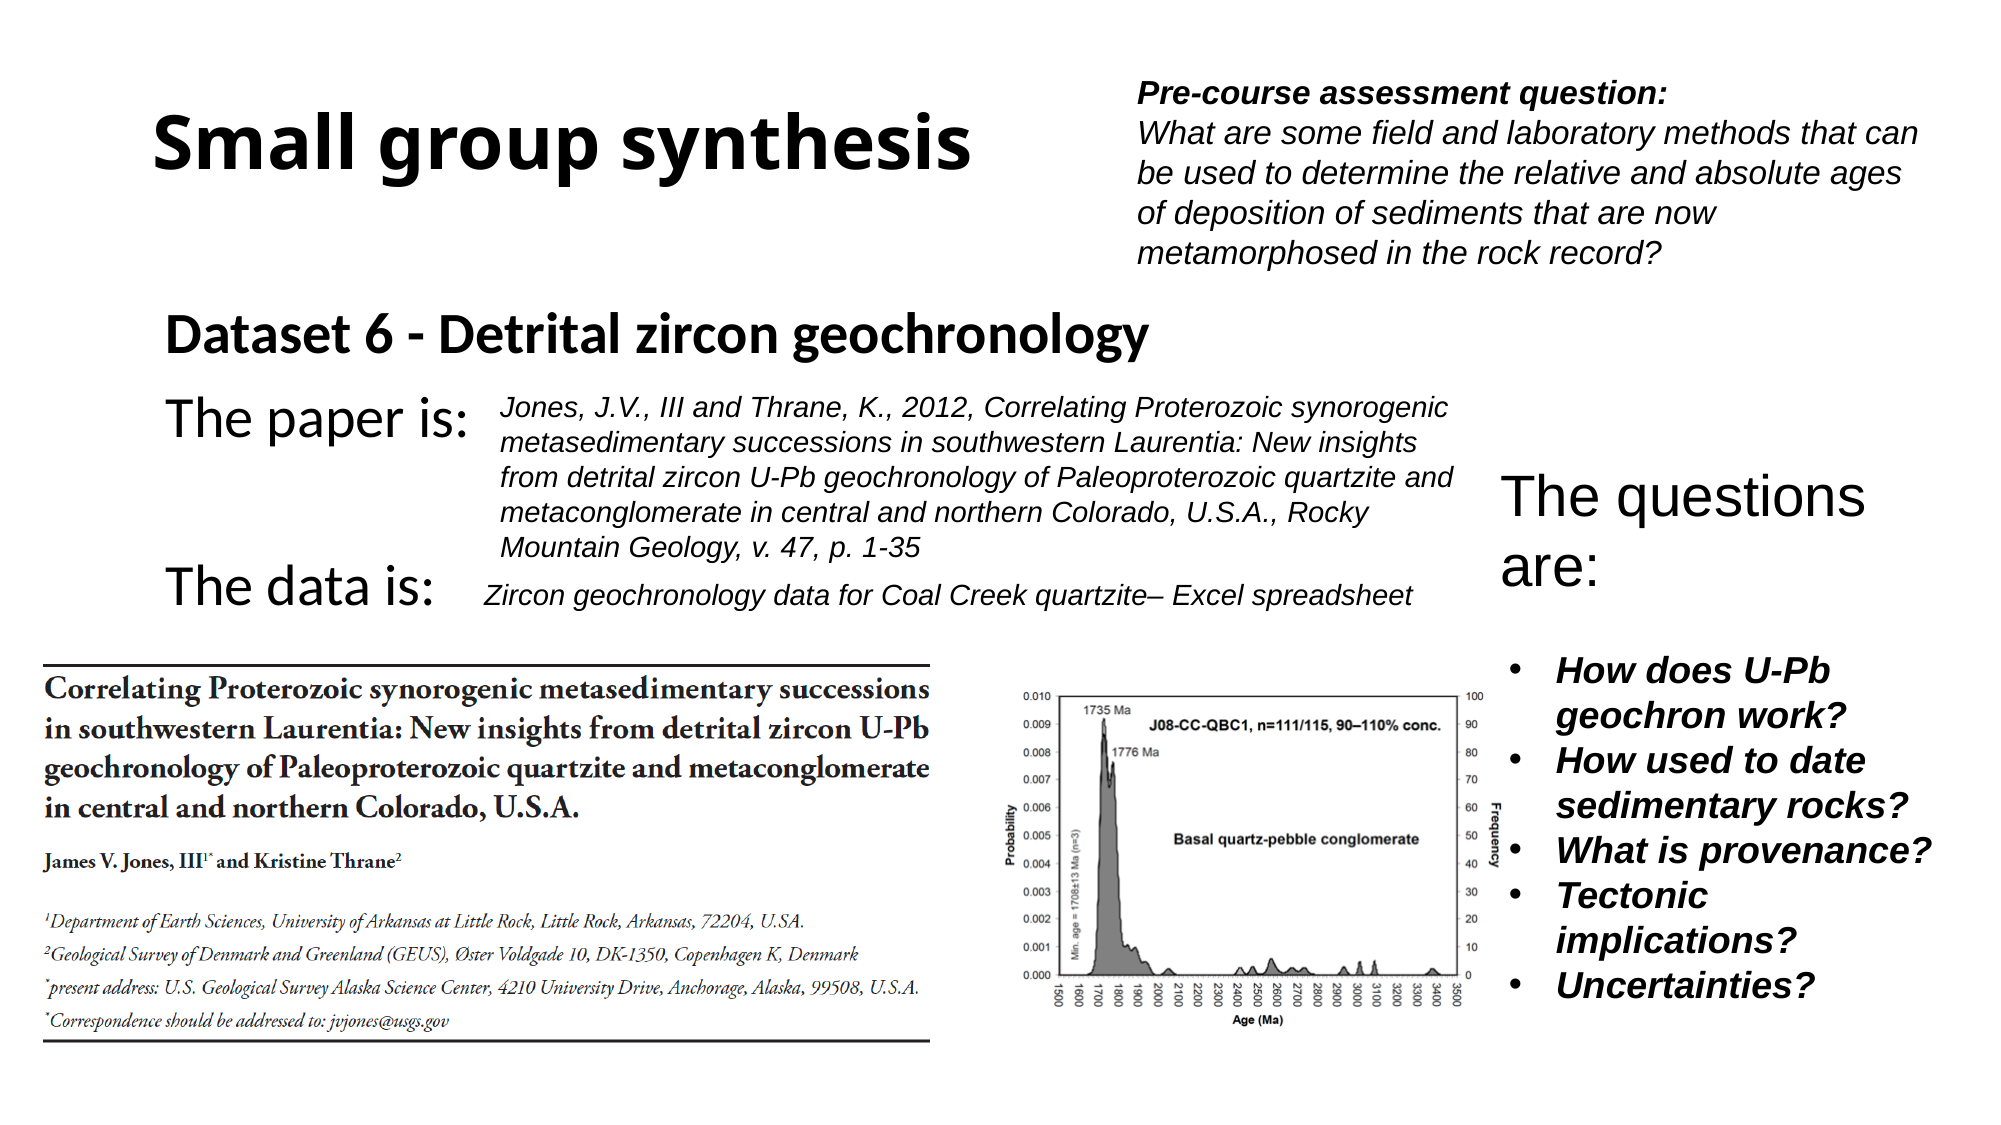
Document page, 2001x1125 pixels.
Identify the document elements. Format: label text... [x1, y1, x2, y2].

text_box Zircon geochronology data for Coal Creek quartzite– Excel spreadsheet [469, 569, 1470, 619]
text_box How does U-Pb geochron work? How used to date sedimentary rocks? What is provenance? Tectonic implications? Uncertainties? [1494, 638, 1951, 1013]
text_box Pre-course assessment question: What are some field and laboratory methods that can be used to determine the relative and absolute ages of deposition of sediments that are now metamorphosed in the rock record? [1122, 63, 1943, 279]
picture [30, 656, 941, 1058]
text_box The questions are: [1485, 450, 1943, 605]
list Dataset 6 - Detrital zircon geochronology The paper is: The data is: [150, 295, 1416, 529]
text_box Jones, J.V., III and Thrane, K., 2012, Correlating Proterozoic synorogenic metasedimentary successions in southwestern Laurentia: New insights from detrital zircon U-Pb geochronology of Paleoproterozoic quartzite and metaconglomerate in central and northern Colorado, U.S.A., Rocky Mountain Geology, v. 47, p. 1-35 [485, 381, 1486, 571]
title Small group synthesis [137, 36, 1083, 254]
picture [999, 688, 1504, 1031]
